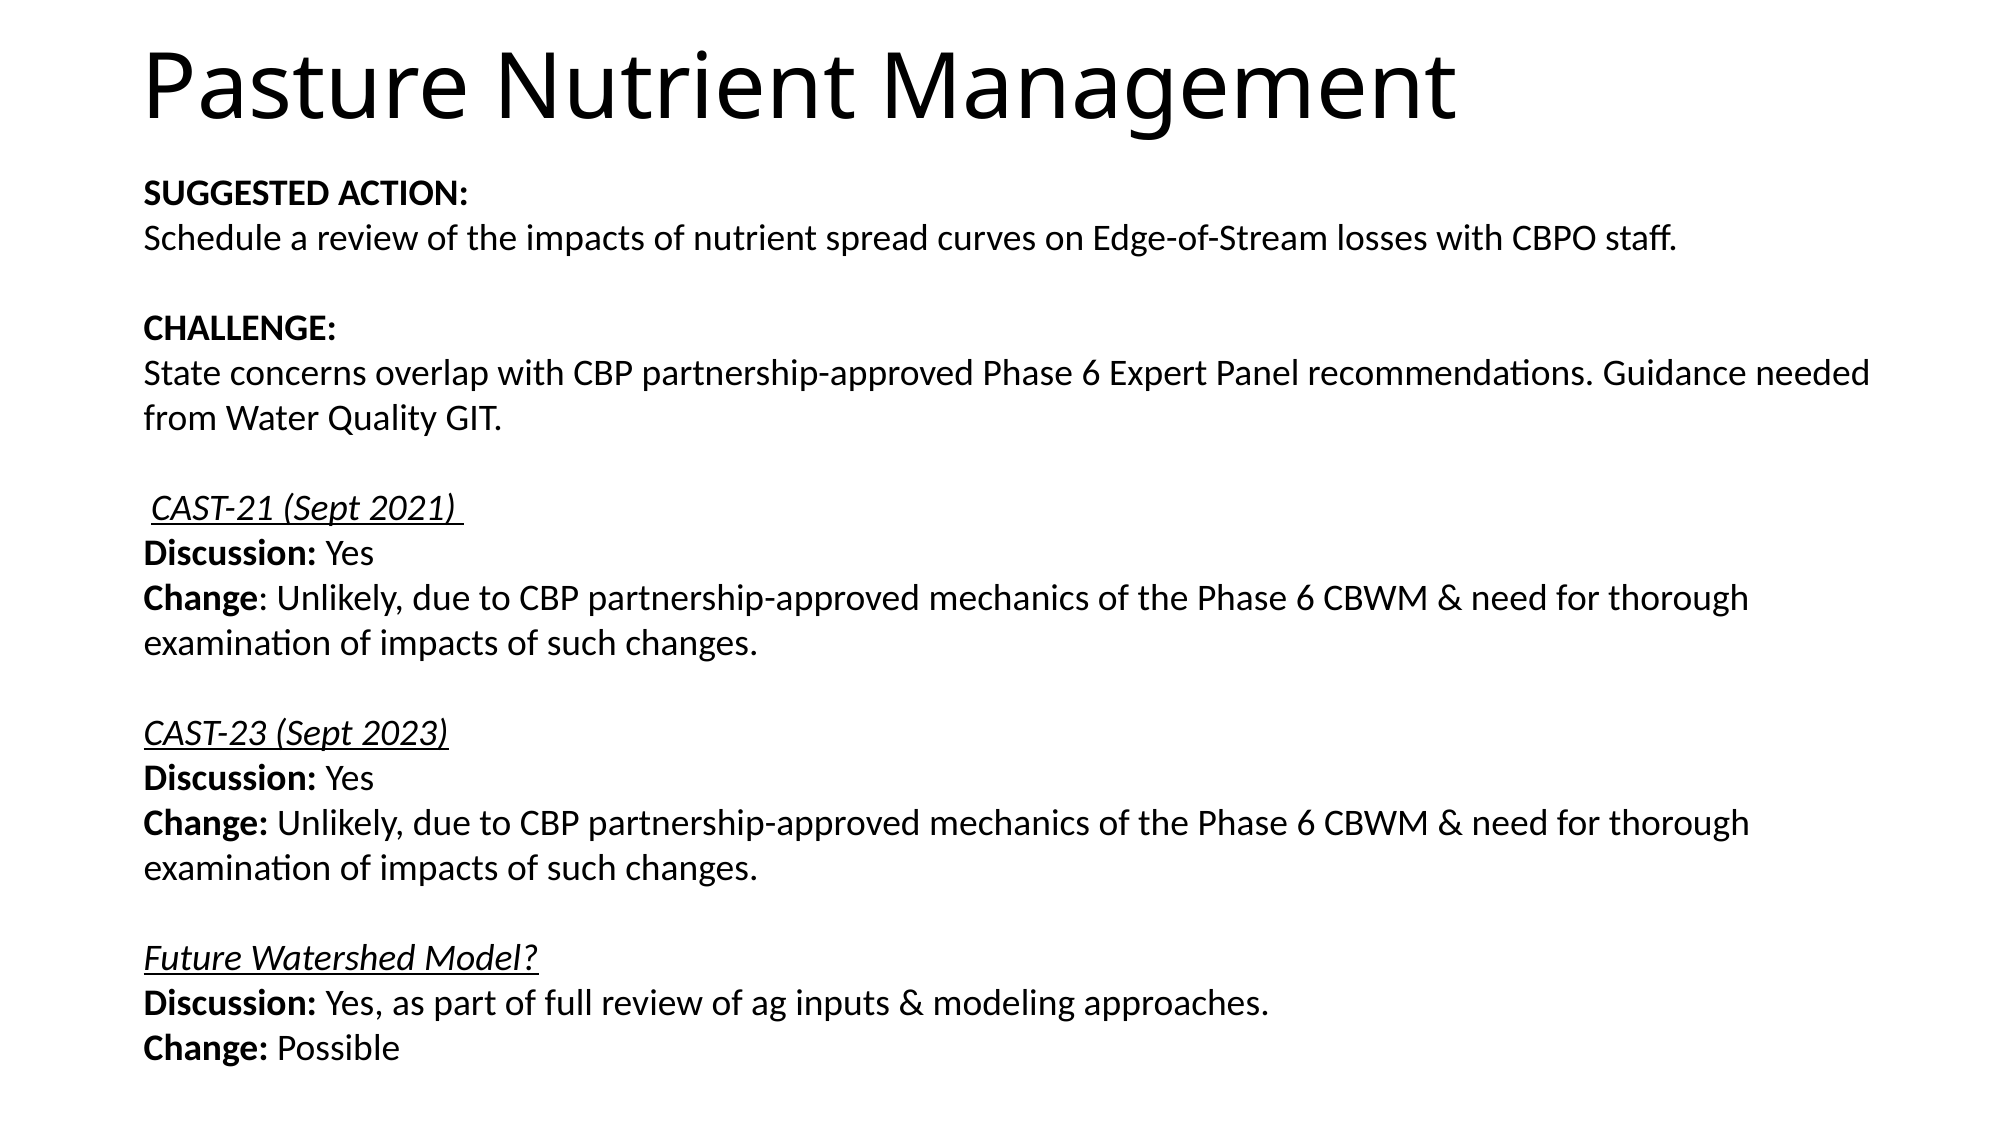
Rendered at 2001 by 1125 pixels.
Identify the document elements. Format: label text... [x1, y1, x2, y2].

title Pasture Nutrient Management [126, 23, 1852, 156]
text_box SUGGESTED ACTION: Schedule a review of the impacts of nutrient spread curves on Edge-of-Stream losses with CBPO staff. CHALLENGE: State concerns overlap with CBP partnership-approved Phase 6 Expert Panel recommendations. Guidance needed from Water Quality GIT. CAST-21 (Sept 2021) Discussion: Yes Change: Unlikely, due to CBP partnership-approved mechanics of the Phase 6 CBWM & need for thorough examination of impacts of such changes. CAST-23 (Sept 2023) Discussion: Yes Change: Unlikely, due to CBP partnership-approved mechanics of the Phase 6 CBWM & need for thorough examination of impacts of such changes. Future Watershed Model? Discussion: Yes, as part of full review of ag inputs & modeling approaches. Change: Possible [128, 160, 1929, 1125]
